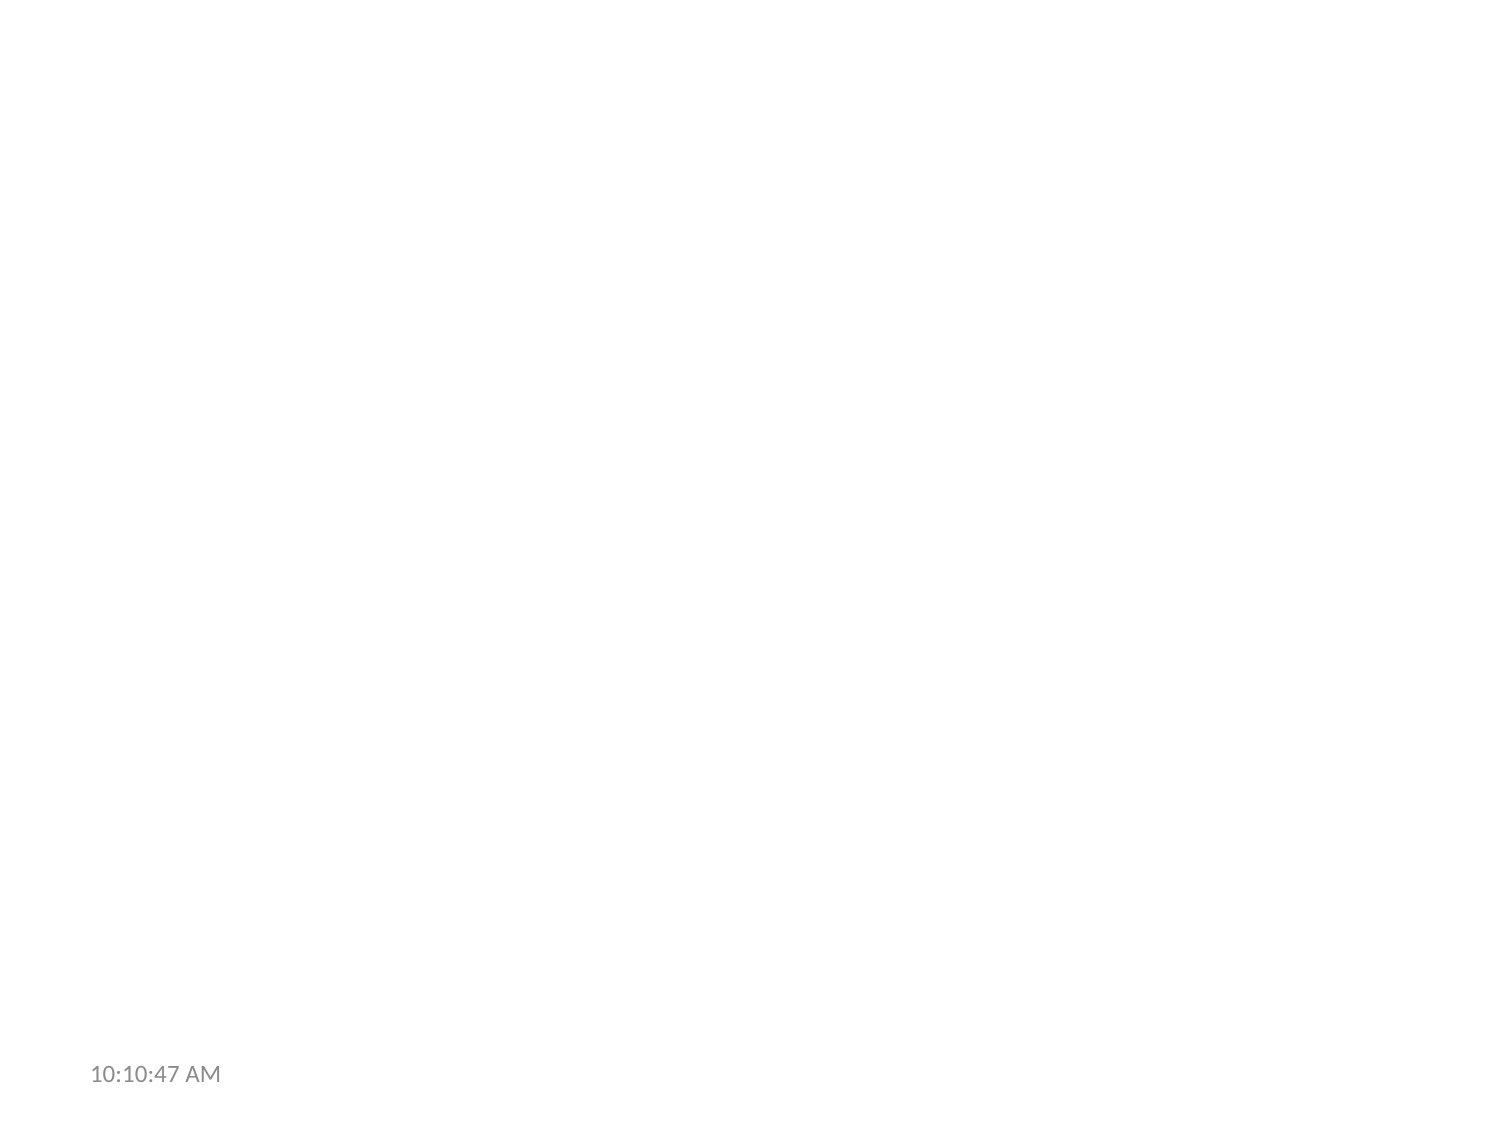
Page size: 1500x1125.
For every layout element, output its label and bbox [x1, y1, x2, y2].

slide_number [75, 1042, 425, 1103]
